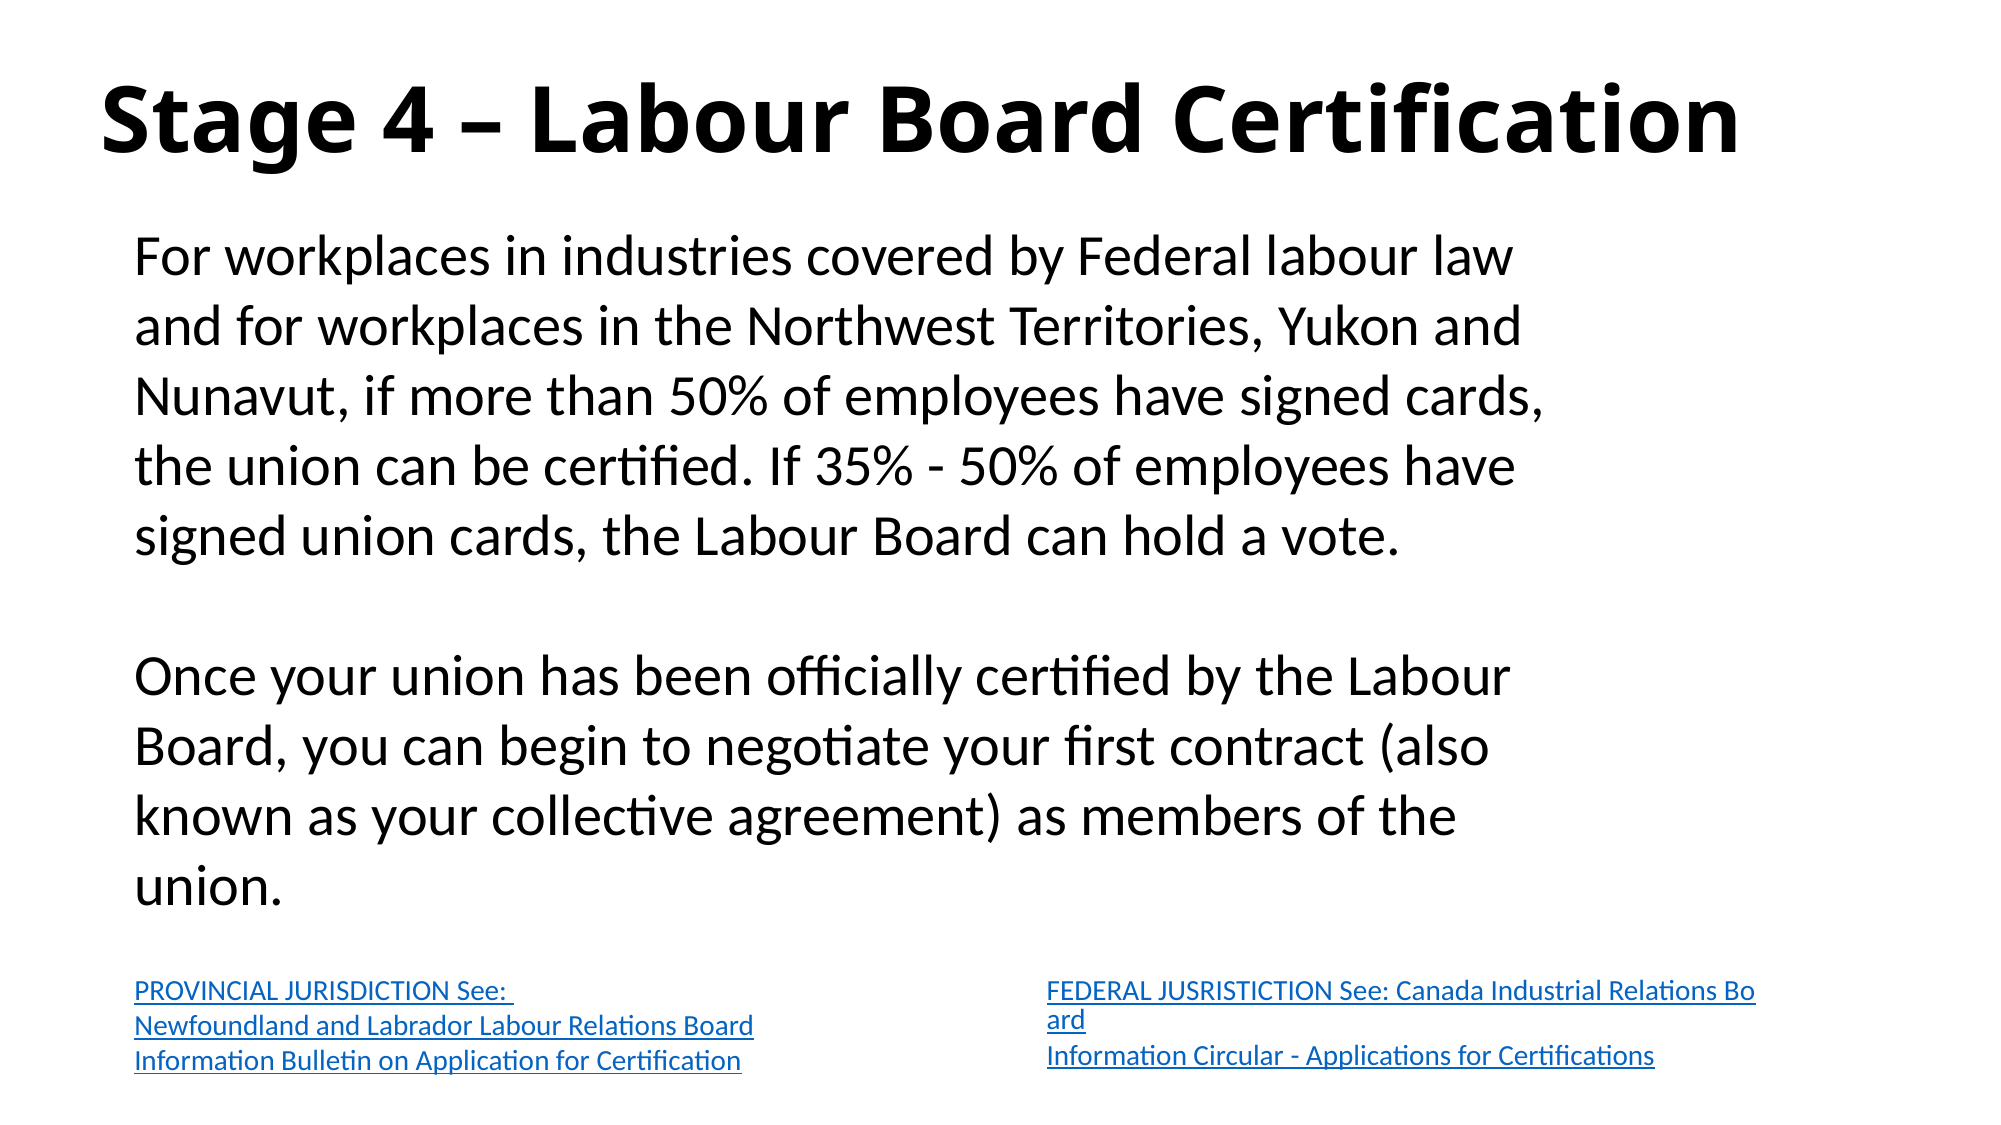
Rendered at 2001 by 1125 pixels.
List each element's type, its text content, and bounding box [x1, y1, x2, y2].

text_box PROVINCIAL JURISDICTION See: Newfoundland and Labrador Labour Relations Board Information Bulletin on Application for Certification [119, 964, 870, 1084]
text_box FEDERAL JUSRISTICTION See: Canada Industrial Relations Board Information Circular - Applications for Certifications [1031, 964, 1782, 1049]
title Stage 4 – Labour Board Certification [85, 13, 1811, 232]
text_box For workplaces in industries covered by Federal labour law and for workplaces in the Northwest Territories, Yukon and Nunavut, if more than 50% of employees have signed cards, the union can be certified. If 35% - 50% of employees have signed union cards, the Labour Board can hold a vote. Once your union has been officially certified by the Labour Board, you can begin to negotiate your first contract (also known as your collective agreement) as members of the union. [119, 210, 1570, 925]
